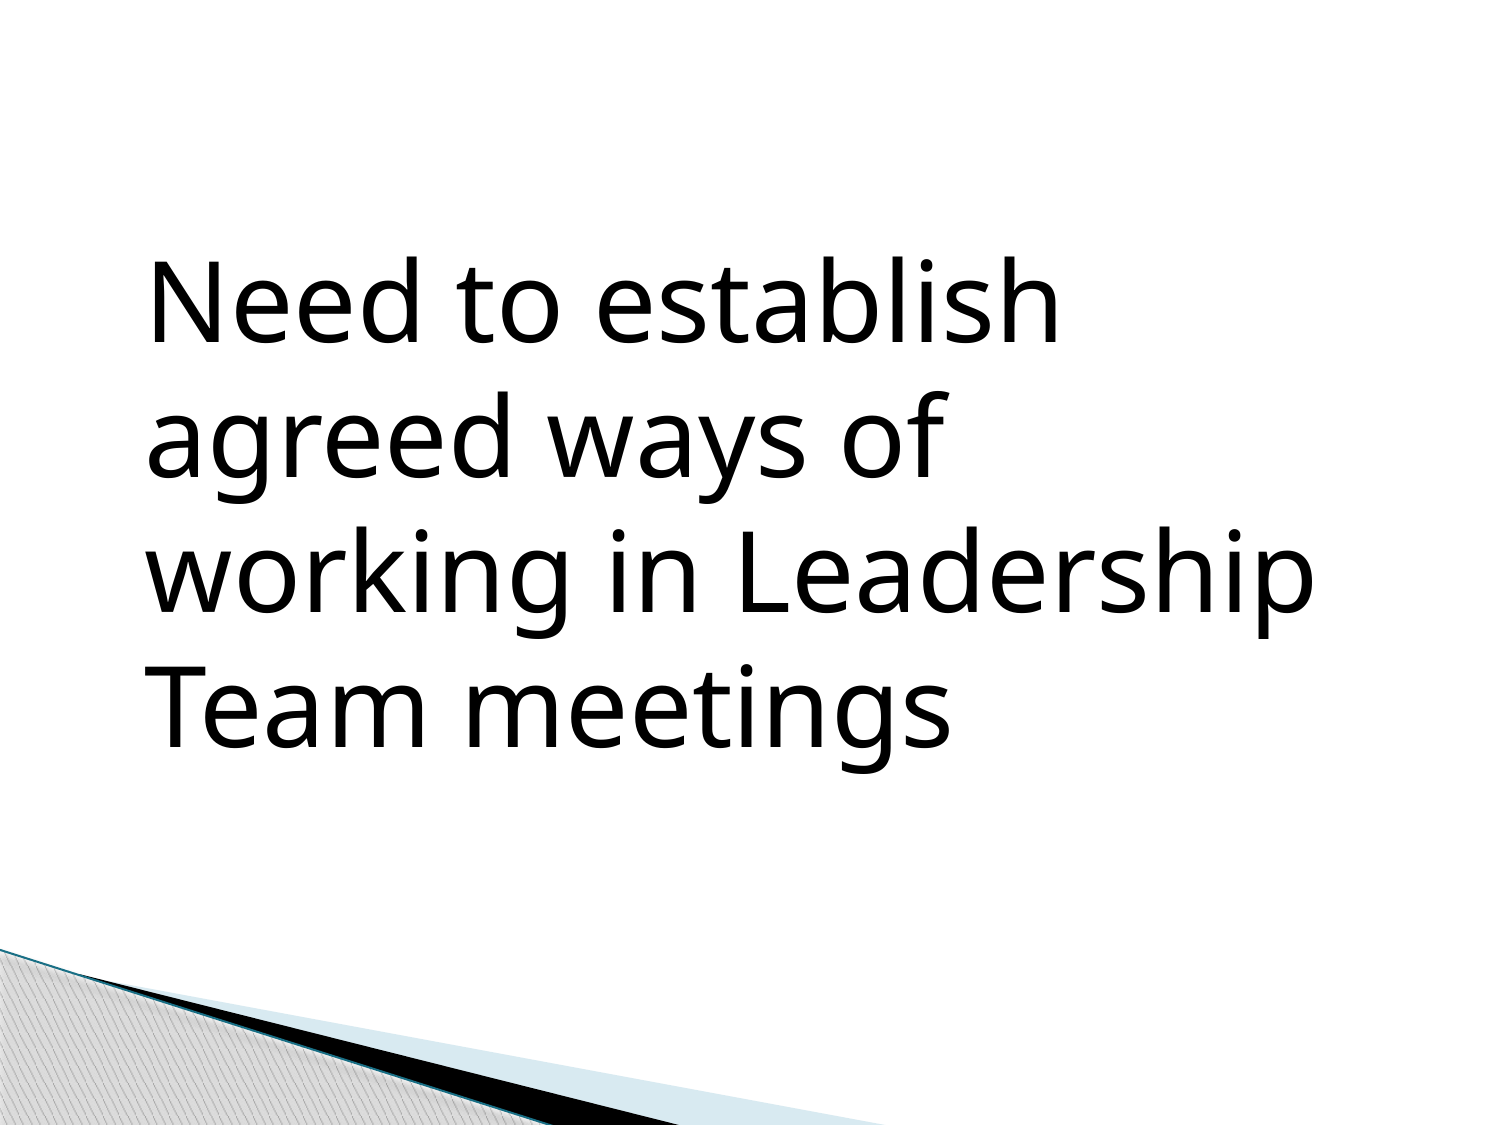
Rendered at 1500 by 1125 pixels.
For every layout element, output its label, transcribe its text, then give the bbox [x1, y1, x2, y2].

list Need to establish agreed ways of working in Leadership Team meetings [70, 222, 1421, 879]
